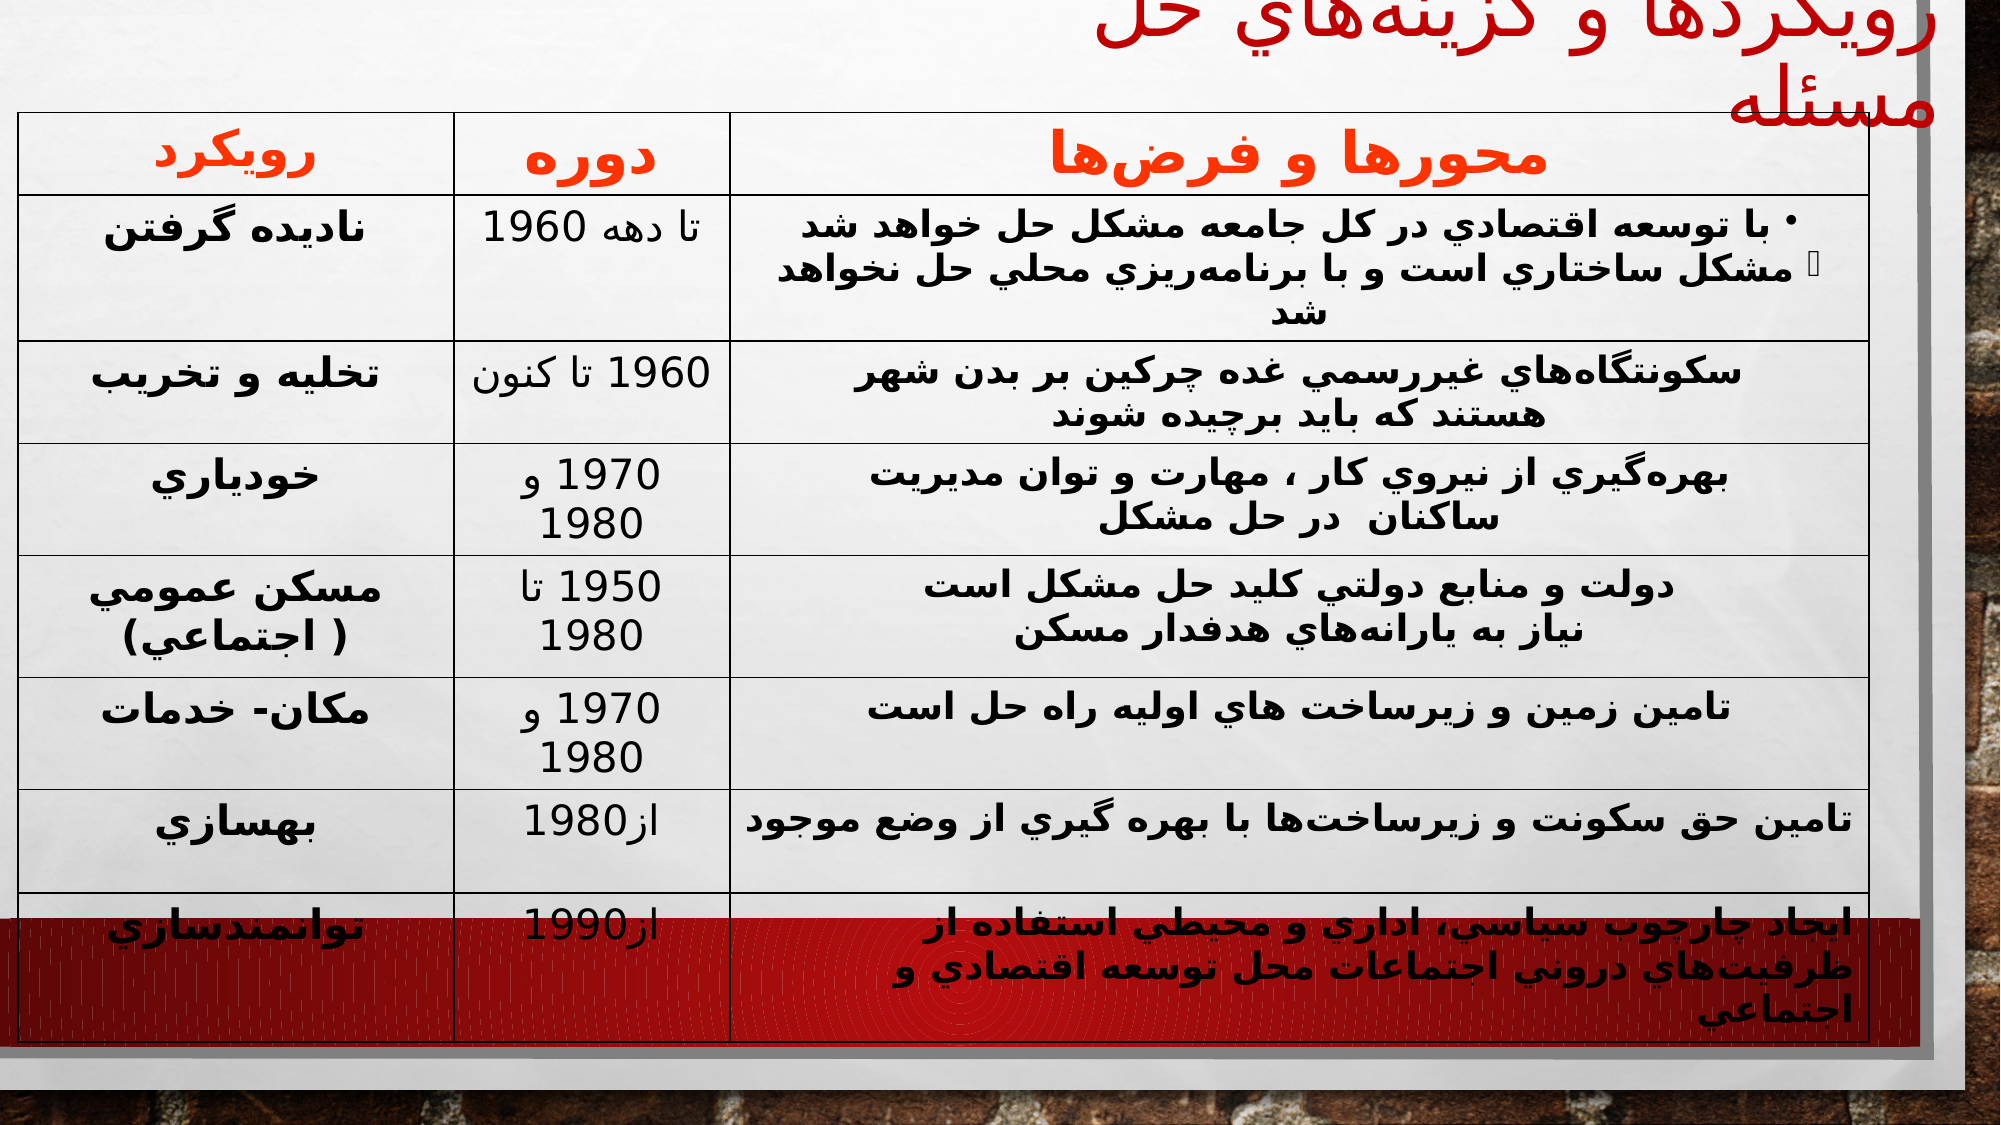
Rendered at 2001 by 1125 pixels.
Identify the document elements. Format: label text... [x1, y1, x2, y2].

table_cell تا دهه 1960 [455, 196, 729, 340]
table_cell از1980 [455, 790, 729, 892]
table_cell 1960 تا كنون [455, 342, 729, 443]
table_header رويكرد [19, 113, 453, 194]
table_cell مسكن عمومي ( اجتماعي) [19, 556, 453, 677]
table_cell بهسازي [19, 790, 453, 892]
table_header محورها و فرض‌ها [731, 113, 1868, 194]
table_cell از1990 [455, 894, 729, 1041]
table_cell بهره‌گيري از نيروي كار ، مهارت و توان مديريت ساكنان در حل مشكل [731, 444, 1868, 555]
table_cell تخليه و تخريب [19, 342, 453, 443]
table_cell 1950 تا 1980 [455, 556, 729, 677]
table_cell مكان- خدمات [19, 678, 453, 789]
table_cell ناديده گرفتن [19, 196, 453, 340]
table_cell تامين زمين و زيرساخت هاي اوليه راه حل است [731, 678, 1868, 789]
table_cell تامين حق سكونت و زيرساخت‌ها با بهره گيري از وضع موجود [731, 790, 1868, 892]
picture [0, 0, 2000, 1125]
table_cell توانمندسازي [19, 894, 453, 1041]
table_header دوره [455, 113, 729, 194]
table_cell خودياري [19, 444, 453, 555]
table_cell سكونتگاه‌هاي غيررسمي غده چركين بر بدن شهر هستند كه بايد برچيده شوند [731, 342, 1868, 443]
table_cell دولت و منابع دولتي كليد حل مشكل است نياز به يارانه‌هاي هدفدار مسكن [731, 556, 1868, 677]
table_cell 1970 و 1980 [455, 678, 729, 789]
title رويكردها و گزينه‌هاي حل مسئله [1006, 0, 1957, 113]
table_cell ايجاد چارچوب سياسي، اداري و محيطي استفاده از ظرفيت‌هاي دروني اجتماعات محل توسعه اقتصادي و اجتماعي [731, 894, 1868, 1041]
table_cell 1970 و 1980 [455, 444, 729, 555]
table_cell با توسعه اقتصادي در كل جامعه مشكل حل خواهد شد مشكل ساختاري است و با برنامه‌ريزي محلي حل نخواهد شد [731, 196, 1868, 340]
